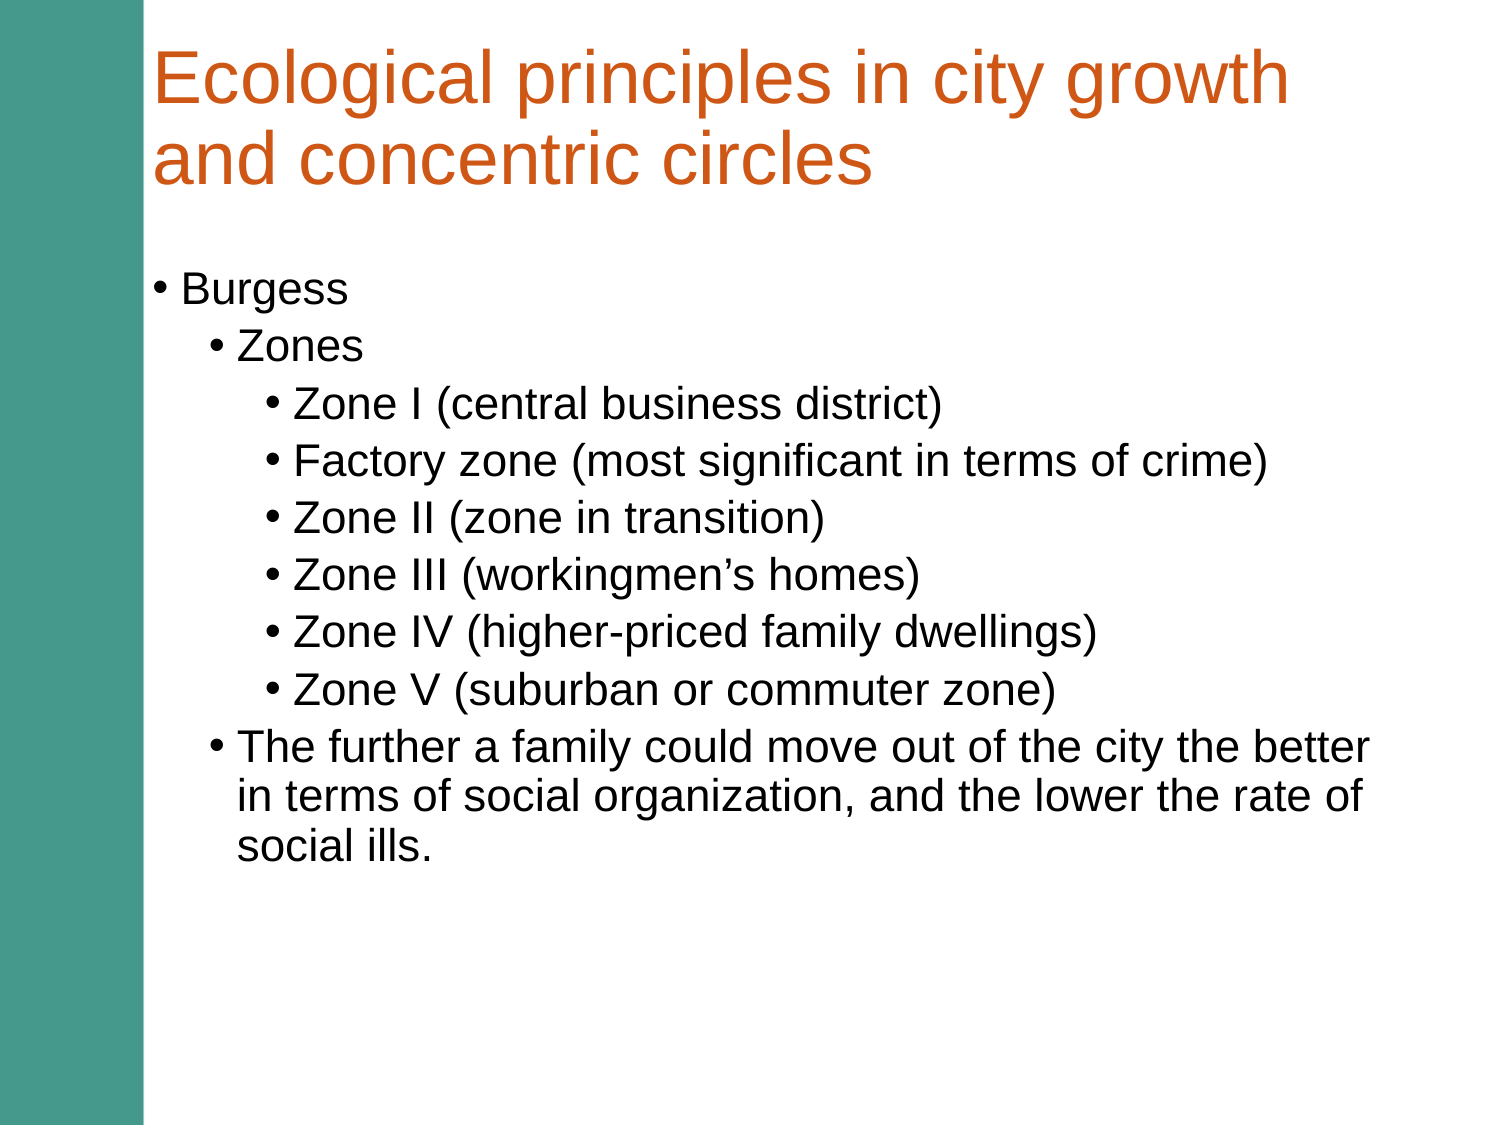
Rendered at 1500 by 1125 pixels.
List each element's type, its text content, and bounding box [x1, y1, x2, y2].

picture [0, 0, 1500, 1125]
title Ecological principles in city growth and concentric circles [137, 50, 1338, 189]
list Burgess Zones Zone I (central business district) Factory zone (most significant in terms of crime) Zone II (zone in transition) Zone III (workingmen’s homes) Zone IV (higher-priced family dwellings) Zone V (suburban or commuter zone) The further a family could move out of the city the better in terms of social organization, and the lower the rate of social ills. [137, 257, 1432, 972]
